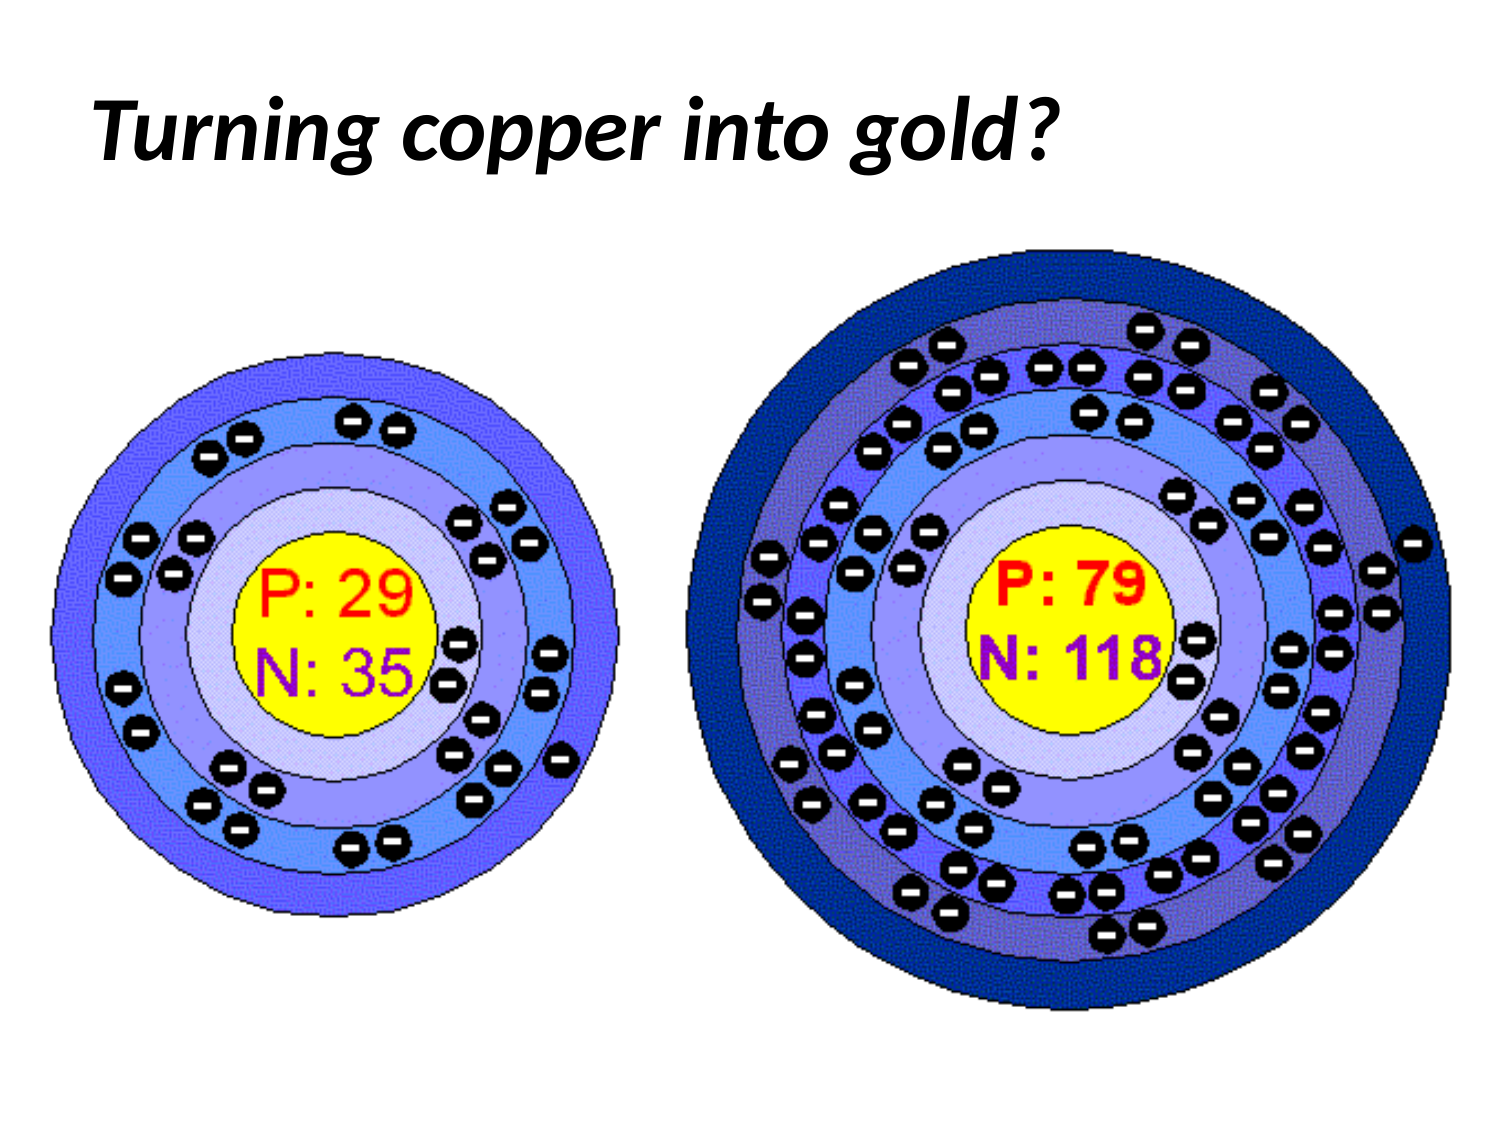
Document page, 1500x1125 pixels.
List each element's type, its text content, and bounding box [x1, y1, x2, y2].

picture [674, 239, 1463, 1026]
picture [32, 337, 638, 938]
text_box Turning copper into gold? [75, 61, 1388, 186]
